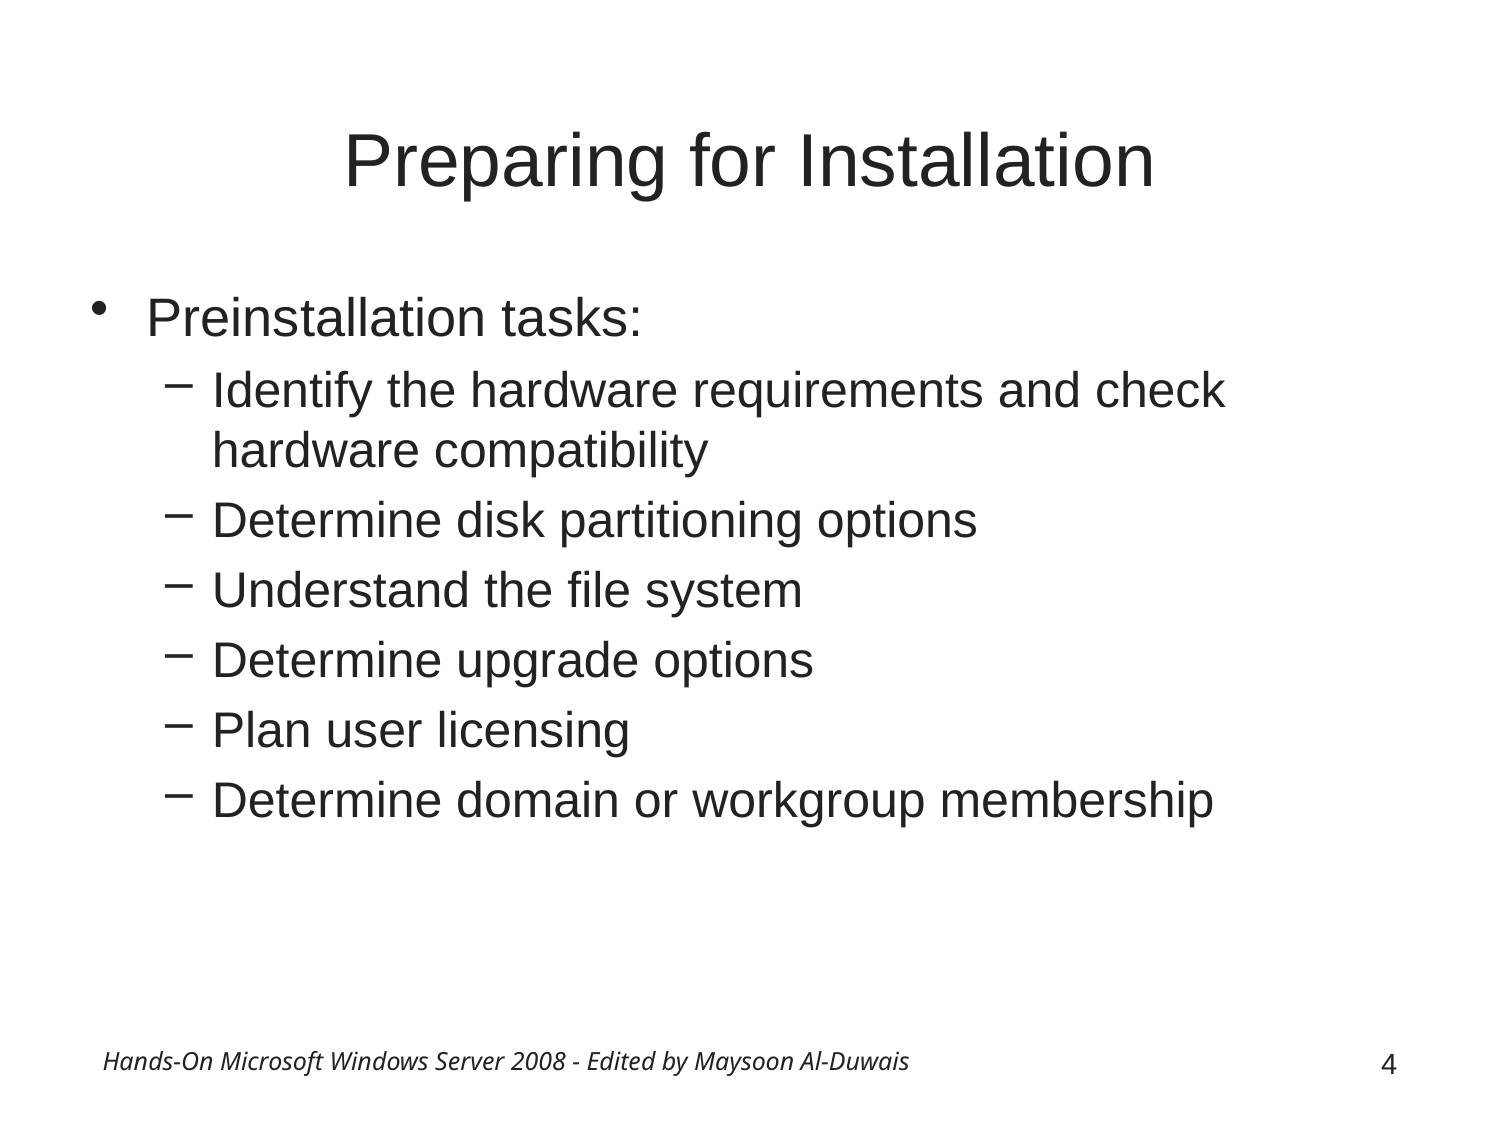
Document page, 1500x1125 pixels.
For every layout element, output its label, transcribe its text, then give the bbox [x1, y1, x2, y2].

title Preparing for Installation [87, 62, 1413, 251]
footer Hands-On Microsoft Windows Server 2008 - Edited by Maysoon Al-Duwais [87, 1037, 1074, 1101]
list Preinstallation tasks: Identify the hardware requirements and check hardware compatibility Determine disk partitioning options Understand the file system Determine upgrade options Plan user licensing Determine domain or workgroup membership [74, 274, 1438, 1026]
slide_number 4 [1074, 1037, 1413, 1101]
